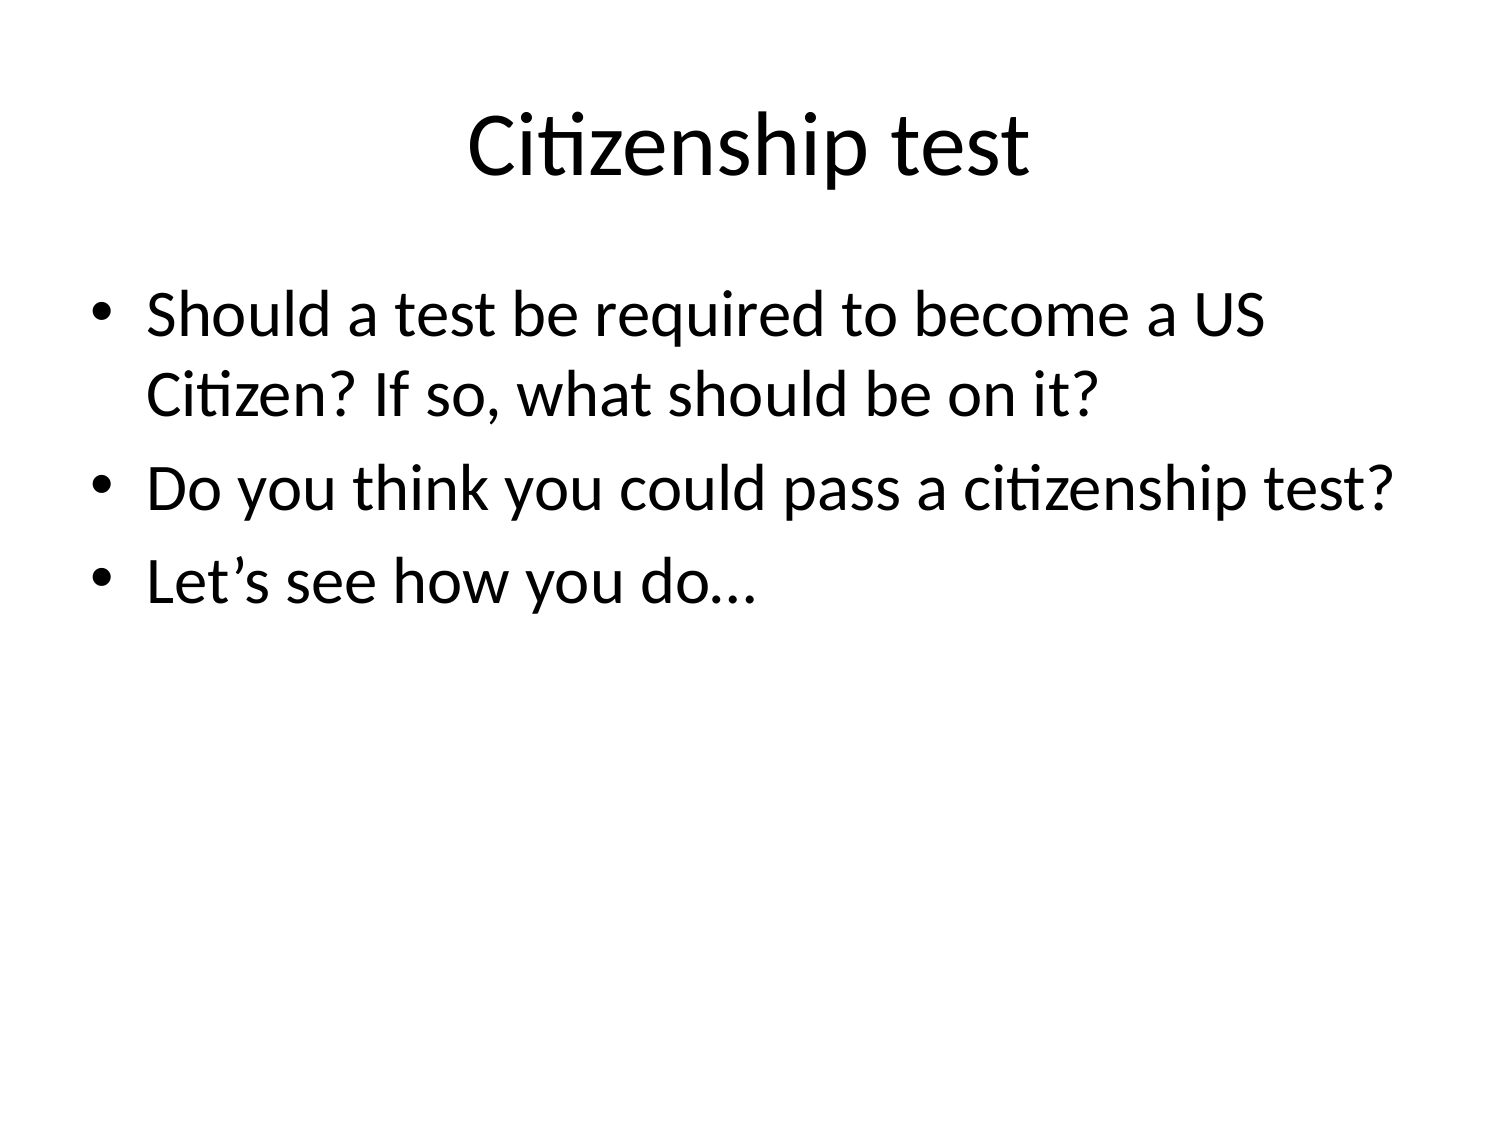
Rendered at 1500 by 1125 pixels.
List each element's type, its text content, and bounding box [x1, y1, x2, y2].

list Should a test be required to become a US Citizen? If so, what should be on it? Do you think you could pass a citizenship test? Let’s see how you do… [75, 262, 1425, 1005]
title Citizenship test [75, 45, 1425, 233]
